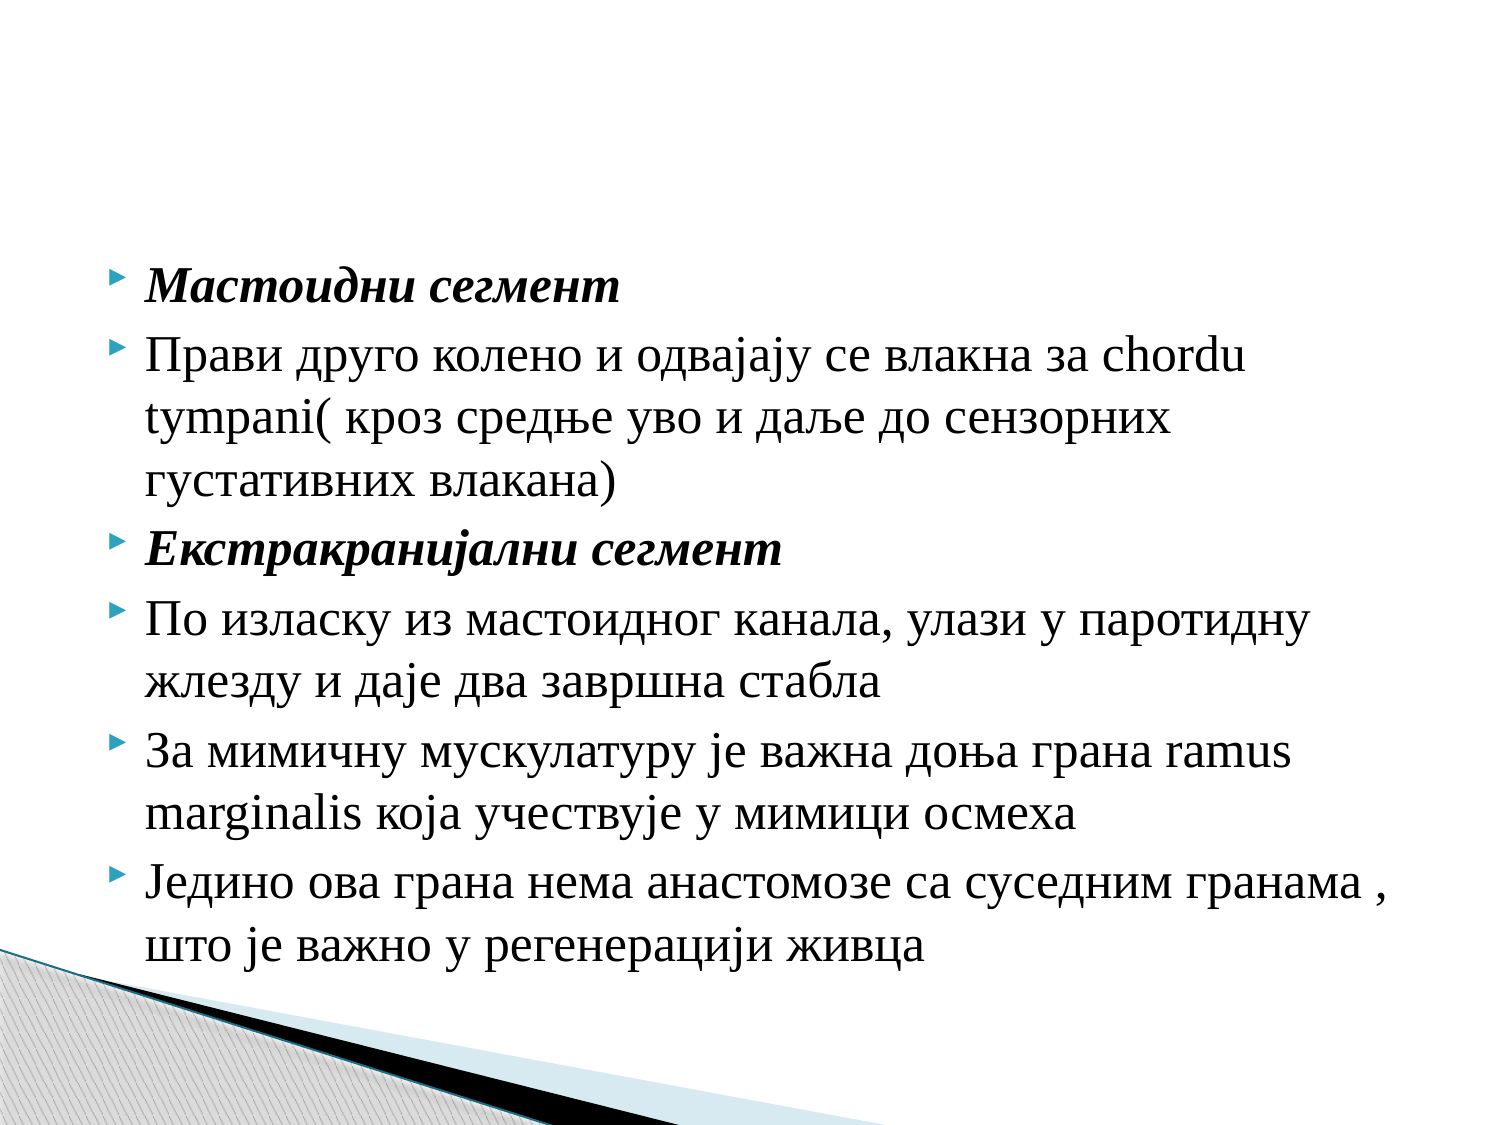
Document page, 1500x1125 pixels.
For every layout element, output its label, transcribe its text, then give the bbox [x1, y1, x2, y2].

list Мастоидни сегмент Прави друго колено и одвајају се влакна за chordu tympani( кроз средње уво и даље до сензорних густативних влакана) Екстракранијални сегмент По изласку из мастоидног канала, улази у паротидну жлезду и даје два завршна стабла За мимичну мускулатуру је важна доња грана ramus marginalis која учествује у мимици осмеха Једино ова грана нема анастомозе са суседним гранама , што је важно у регенерацији живца [74, 242, 1426, 986]
